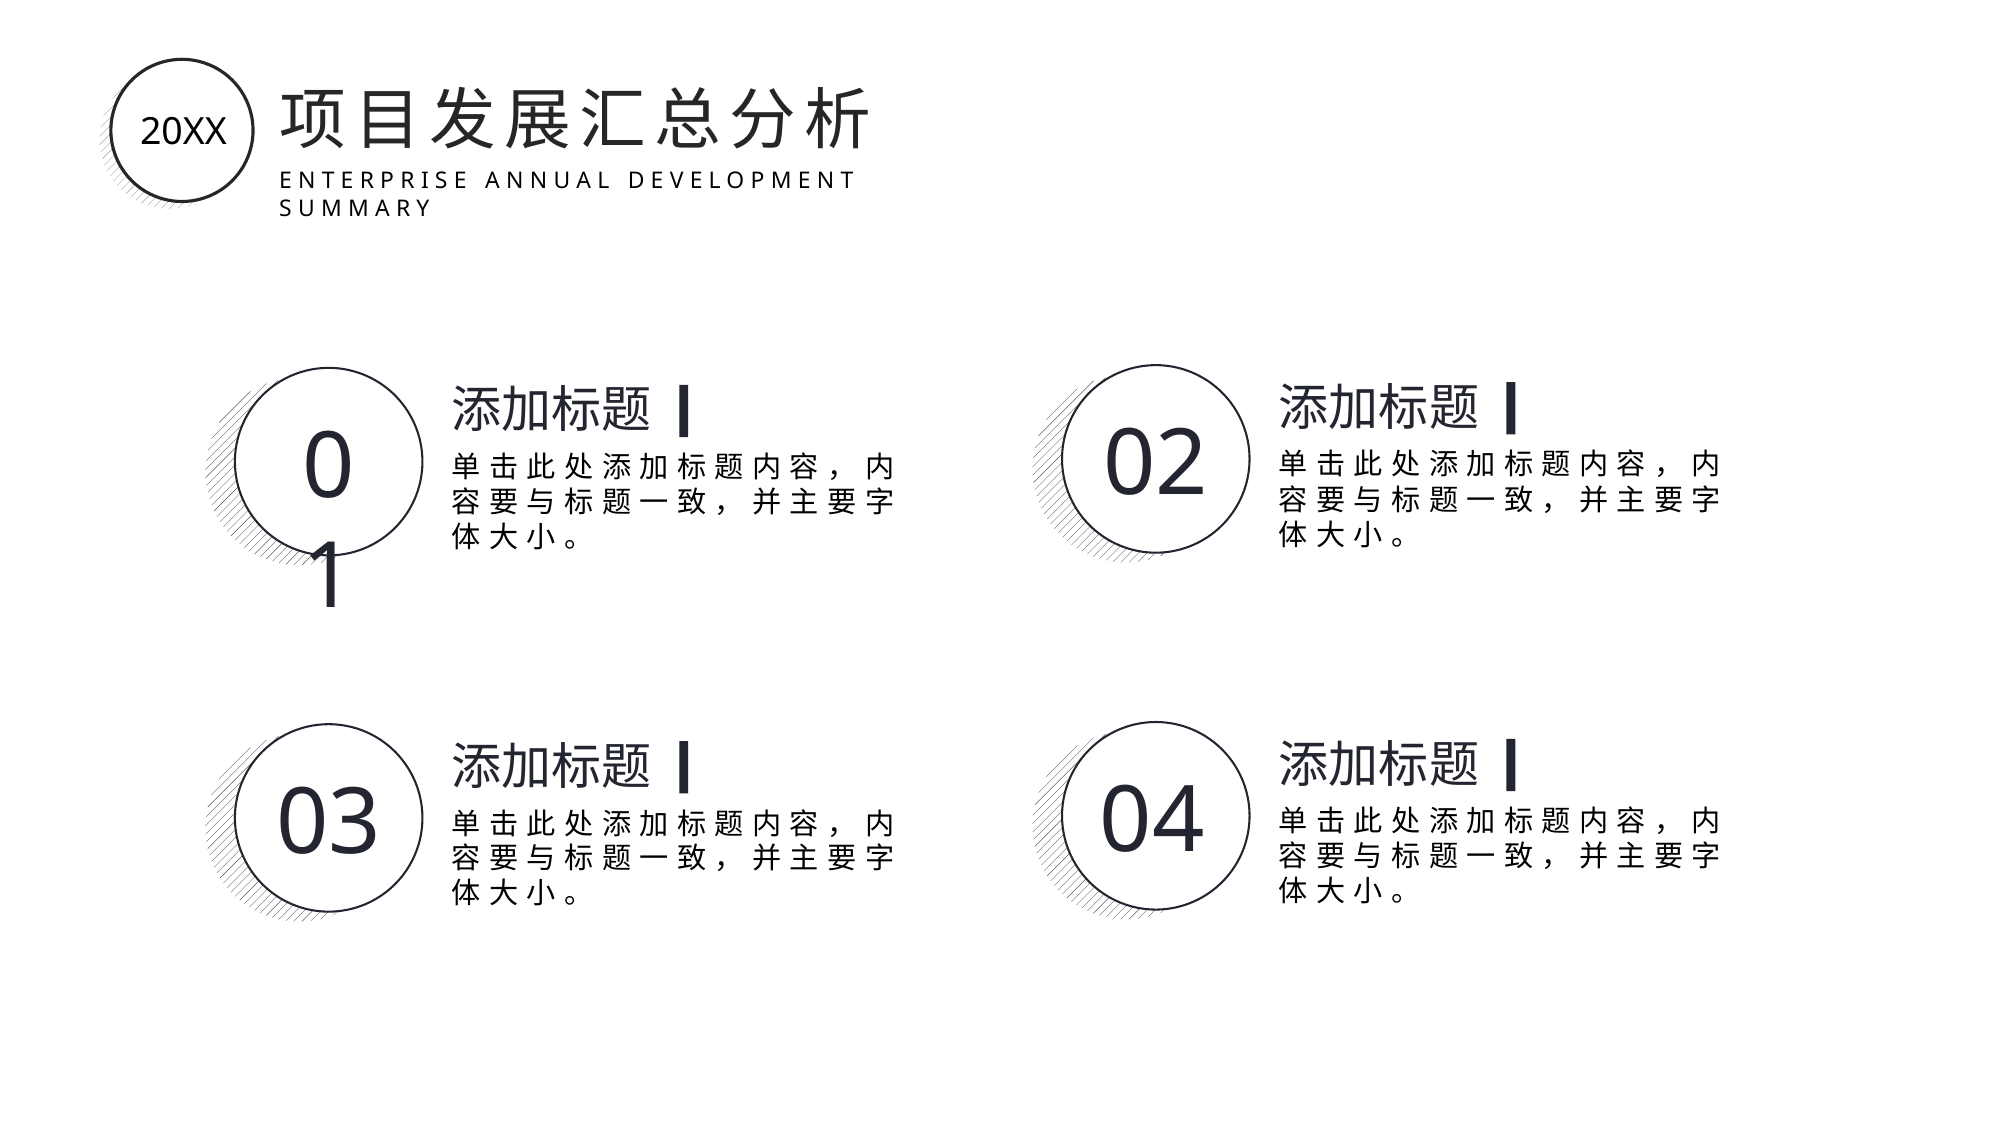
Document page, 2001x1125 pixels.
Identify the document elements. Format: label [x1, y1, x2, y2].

text_box [437, 370, 949, 563]
text_box [1264, 724, 1776, 917]
text_box [205, 724, 423, 922]
text_box [1032, 722, 1250, 990]
text_box [437, 726, 949, 919]
text_box [99, 59, 254, 209]
text_box [205, 367, 423, 636]
text_box [1264, 367, 1776, 560]
text_box [1032, 365, 1250, 563]
text_box [264, 69, 956, 230]
